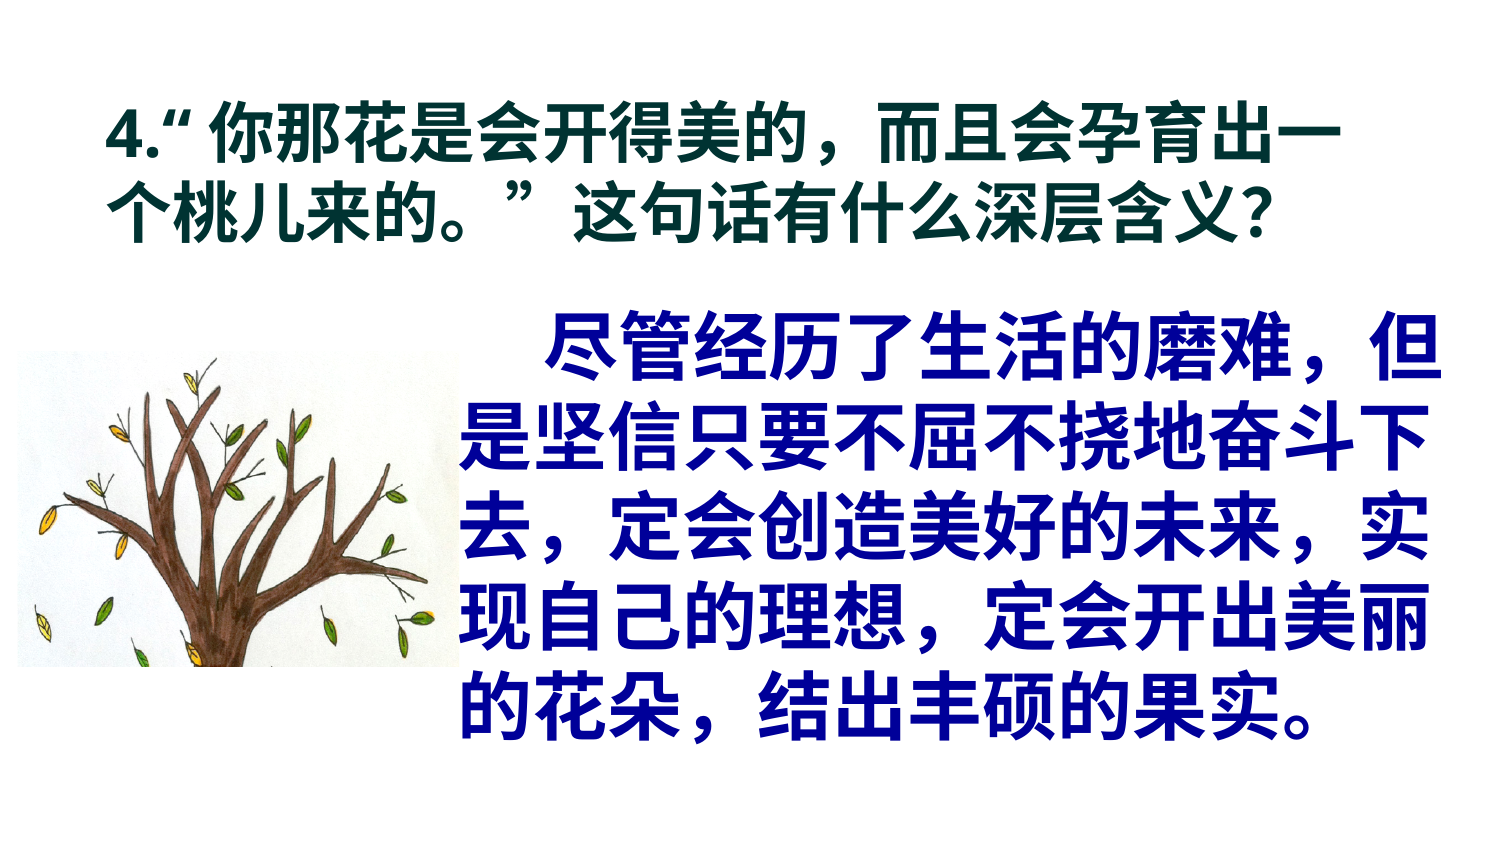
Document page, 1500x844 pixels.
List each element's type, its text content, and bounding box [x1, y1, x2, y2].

text_box 尽管经历了生活的磨难，但是坚信只要不屈不挠地奋斗下去，定会创造美好的未来，实现自己的理想，定会开出美丽的花朵，结出丰硕的果实。 [442, 291, 1459, 757]
picture [17, 350, 460, 667]
title 4.“你那花是会开得美的，而且会孕育出一个桃儿来的。”这句话有什么深层含义？ [90, 43, 1402, 349]
